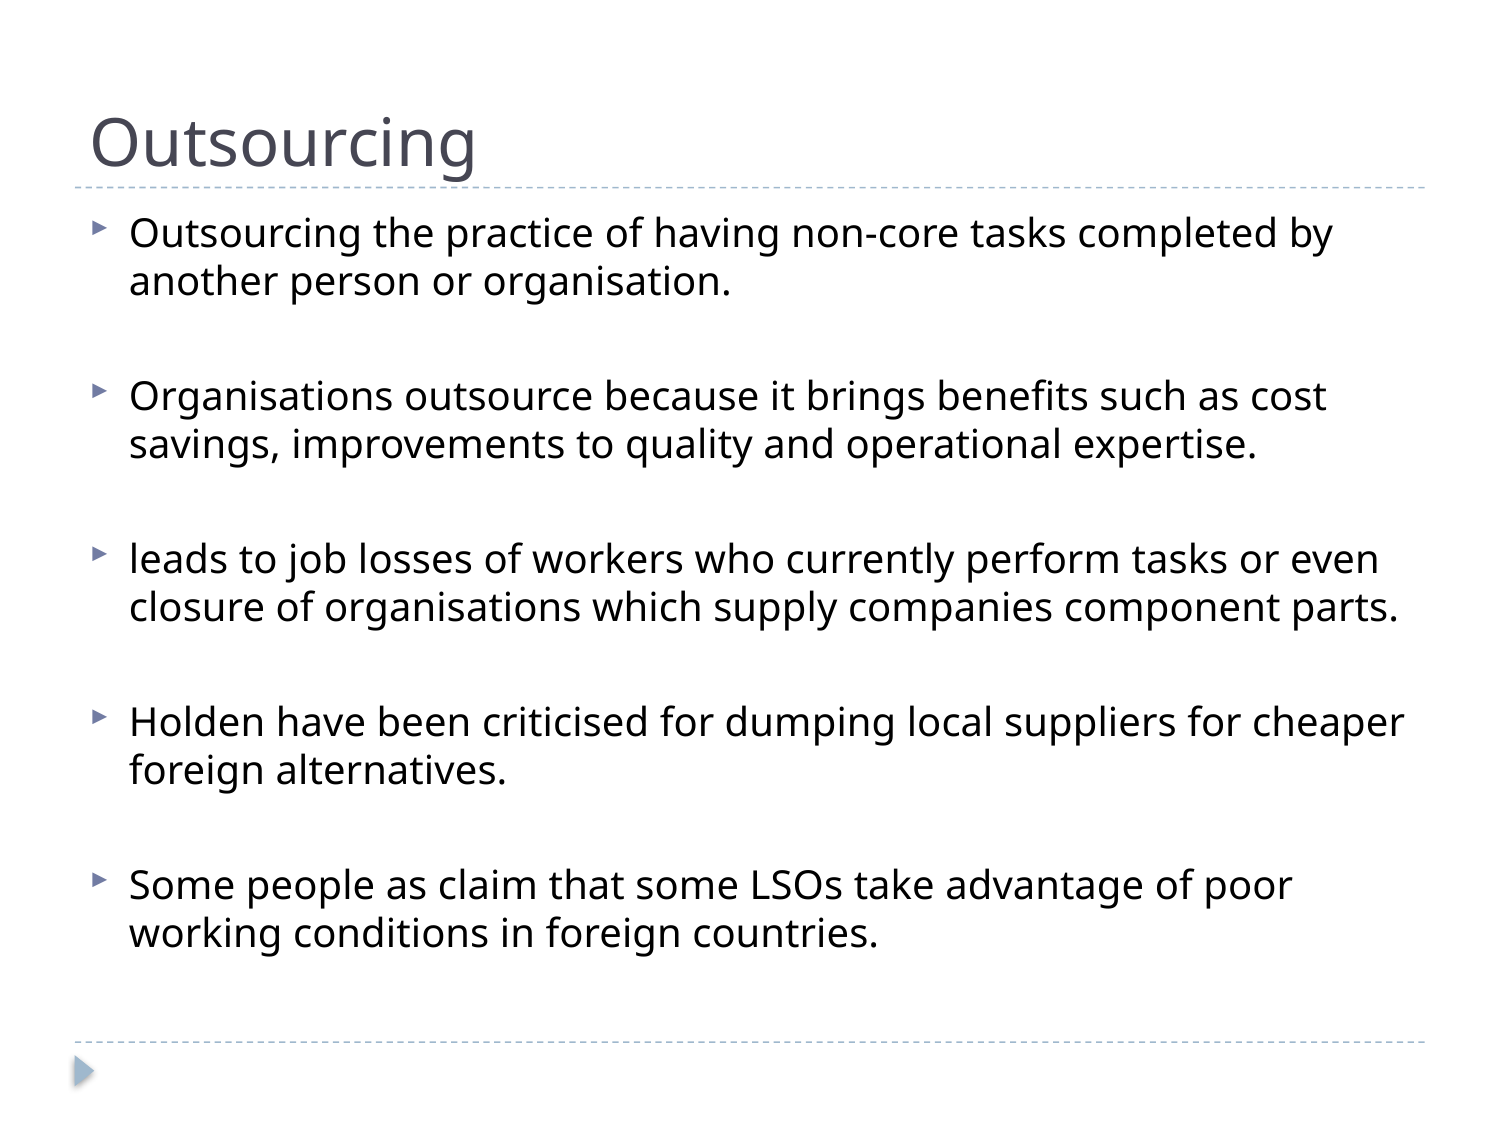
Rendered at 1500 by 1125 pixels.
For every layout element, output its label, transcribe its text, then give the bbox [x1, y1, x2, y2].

title Outsourcing [75, 24, 1425, 188]
list Outsourcing the practice of having non-core tasks completed by another person or organisation. Organisations outsource because it brings benefits such as cost savings, improvements to quality and operational expertise. leads to job losses of workers who currently perform tasks or even closure of organisations which supply companies component parts. Holden have been criticised for dumping local suppliers for cheaper foreign alternatives. Some people as claim that some LSOs take advantage of poor working conditions in foreign countries. [75, 200, 1425, 1010]
